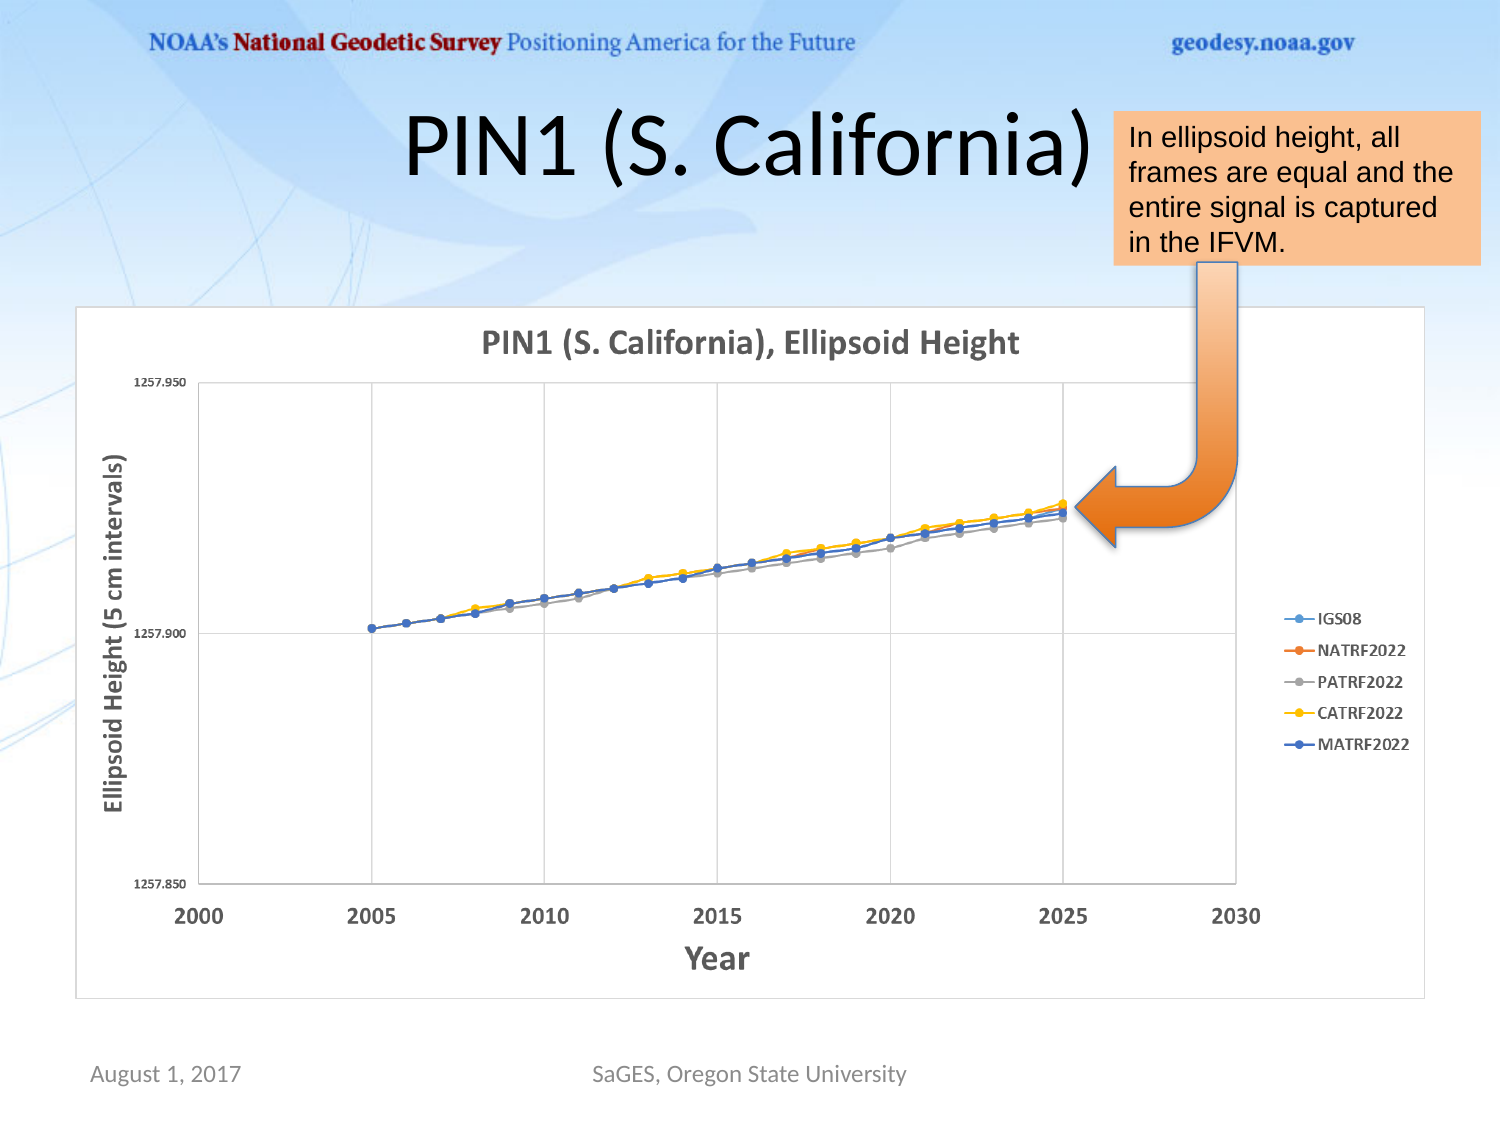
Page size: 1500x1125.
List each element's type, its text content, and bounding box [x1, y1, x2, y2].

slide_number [75, 1042, 425, 1103]
text_box [1196, 261, 1239, 304]
text_box In ellipsoid height, all frames are equal and the entire signal is captured in the IFVM. [1113, 111, 1481, 266]
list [74, 306, 1426, 999]
title PIN1 (S. California) [75, 45, 1425, 233]
footer SaGES, Oregon State University [512, 1042, 988, 1103]
picture [0, 0, 1500, 1125]
